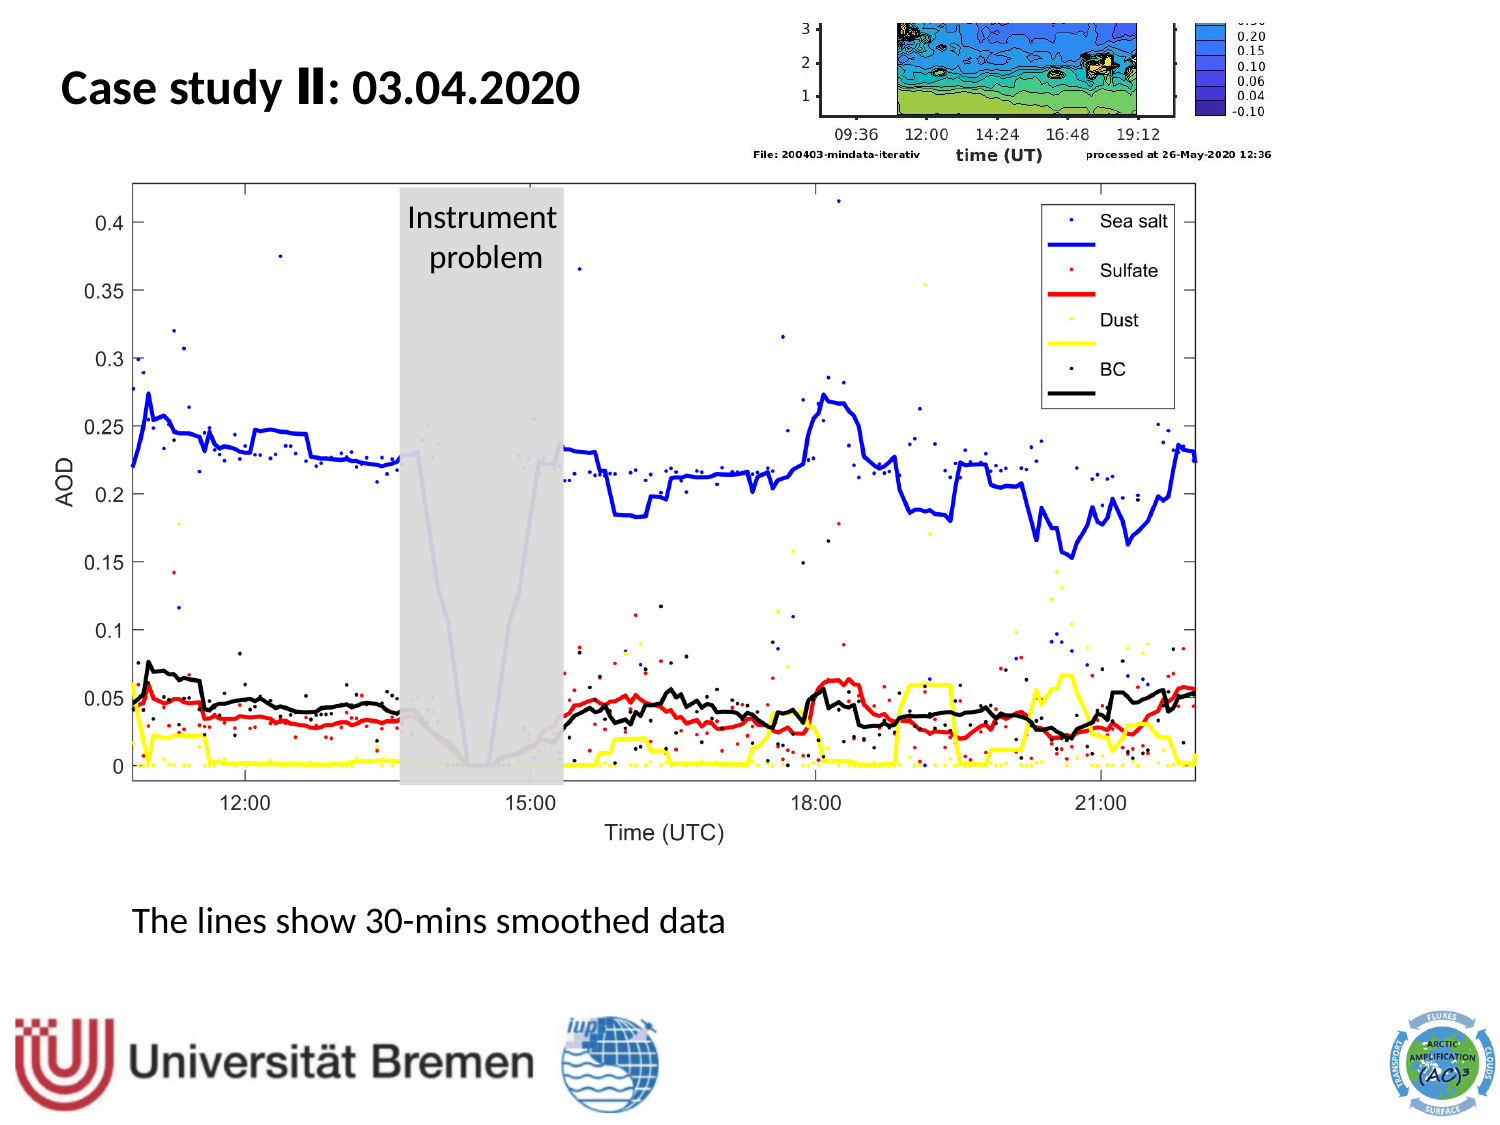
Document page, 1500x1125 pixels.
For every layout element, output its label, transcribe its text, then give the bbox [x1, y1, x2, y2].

picture [0, 1001, 680, 1125]
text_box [34, 128, 1219, 861]
text_box The lines show 30-mins smoothed data [117, 888, 1430, 949]
text_box Case study Ⅱ: 03.04.2020 [46, 46, 744, 122]
picture [1382, 1007, 1500, 1125]
picture [749, 23, 1284, 166]
